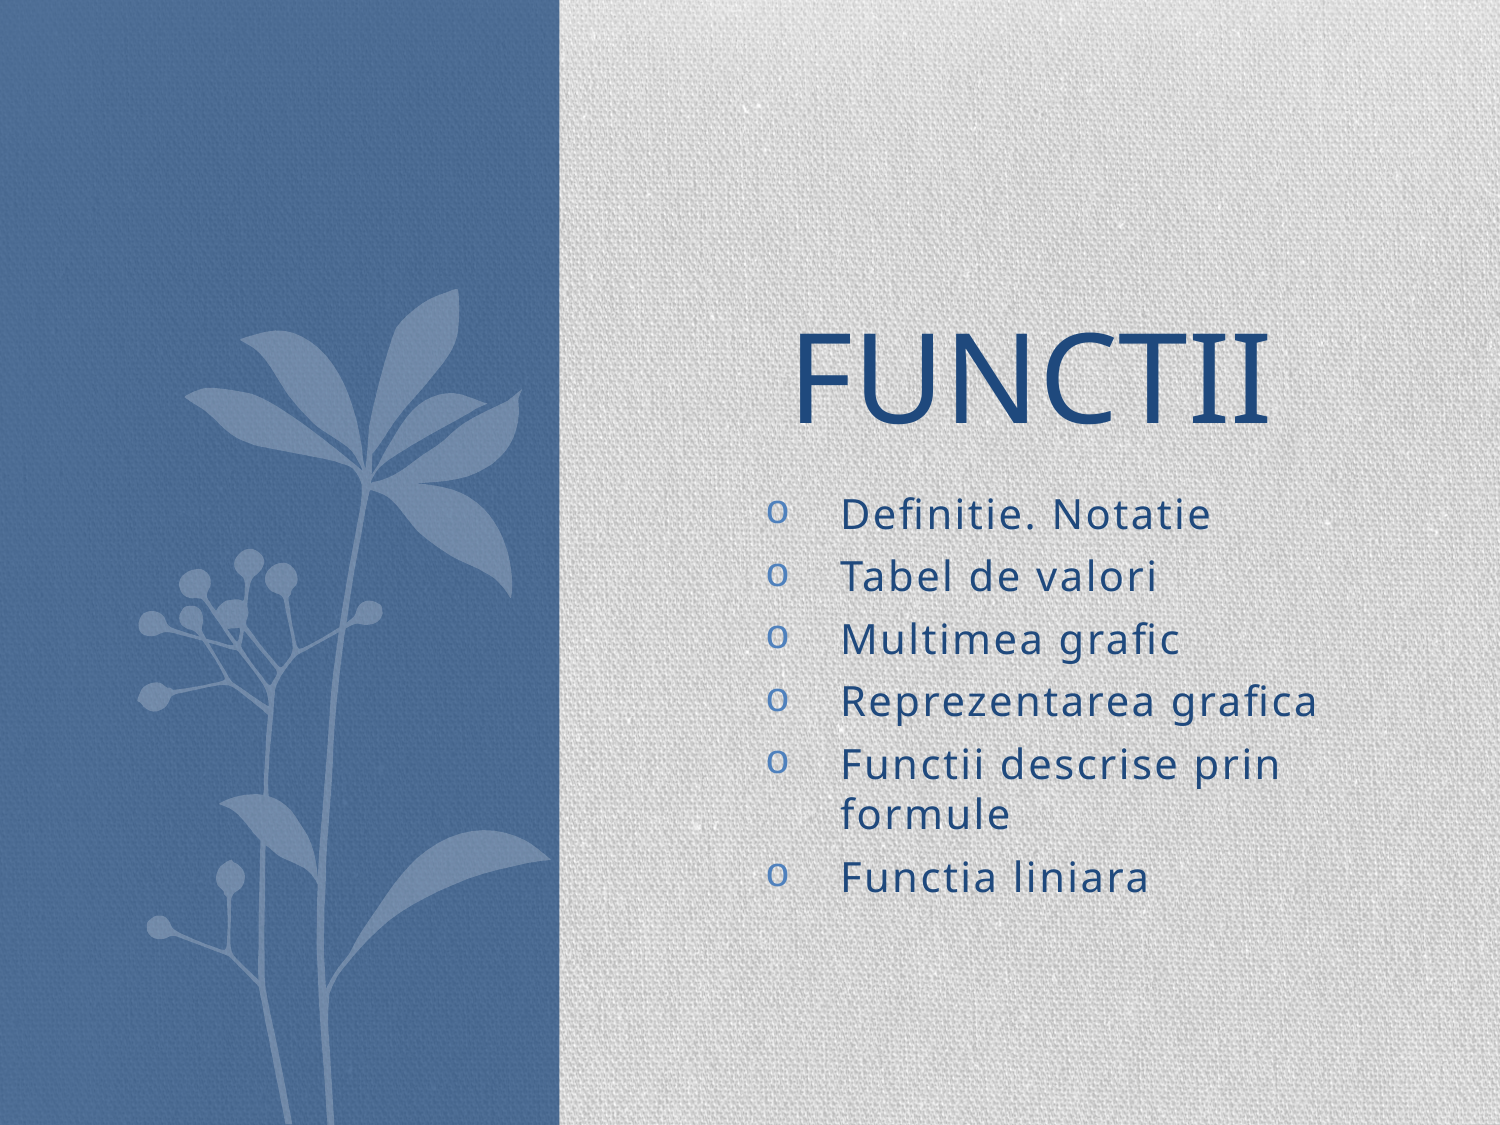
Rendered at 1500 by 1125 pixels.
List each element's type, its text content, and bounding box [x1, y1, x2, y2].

title Functii [773, 208, 1306, 457]
subtitle Definitie. Notatie Tabel de valori Multimea grafic Reprezentarea grafica Functii descrise prin formule Functia liniara [750, 479, 1436, 953]
